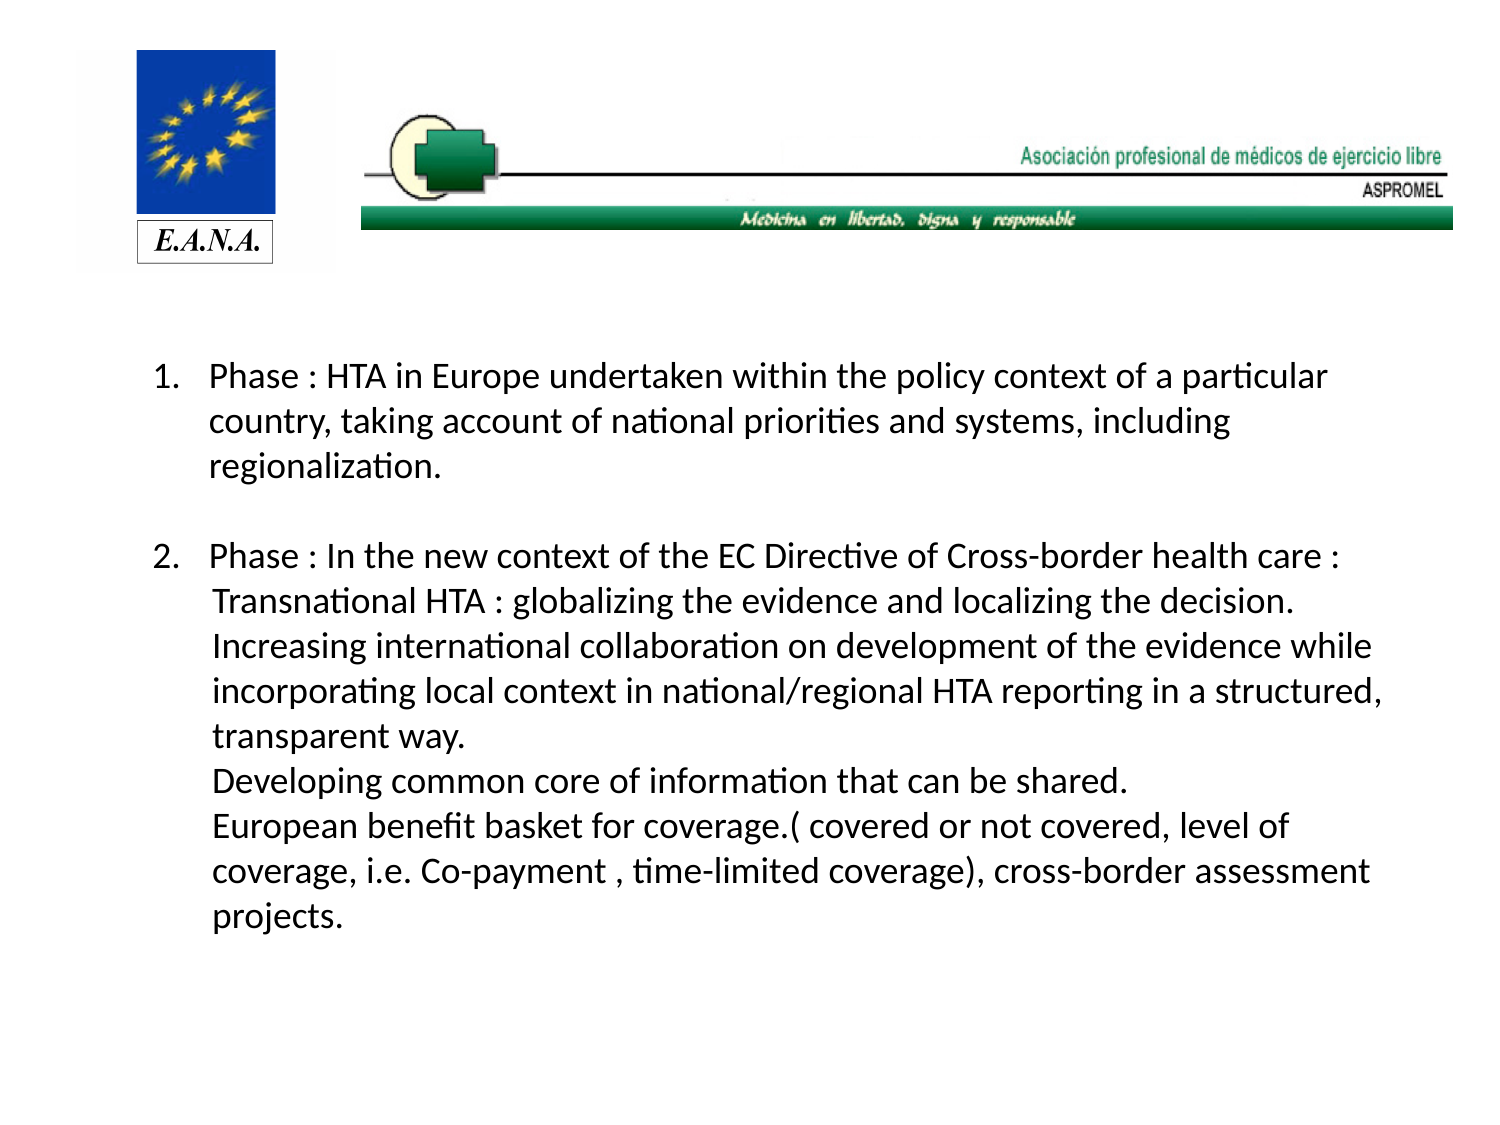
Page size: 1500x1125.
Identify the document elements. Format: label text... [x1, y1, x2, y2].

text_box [75, 50, 336, 219]
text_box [75, 220, 336, 274]
text_box Phase : HTA in Europe undertaken within the policy context of a particular country, taking account of national priorities and systems, including regionalization. Phase : In the new context of the EC Directive of Cross-border health care : Transnational HTA : globalizing the evidence and localizing the decision. Increasing international collaboration on development of the evidence while incorporating local context in national/regional HTA reporting in a structured, transparent way. Developing common core of information that can be shared. European benefit basket for coverage.( covered or not covered, level of coverage, i.e. Co-payment , time-limited coverage), cross-border assessment projects. [137, 343, 1453, 988]
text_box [361, 108, 1453, 230]
